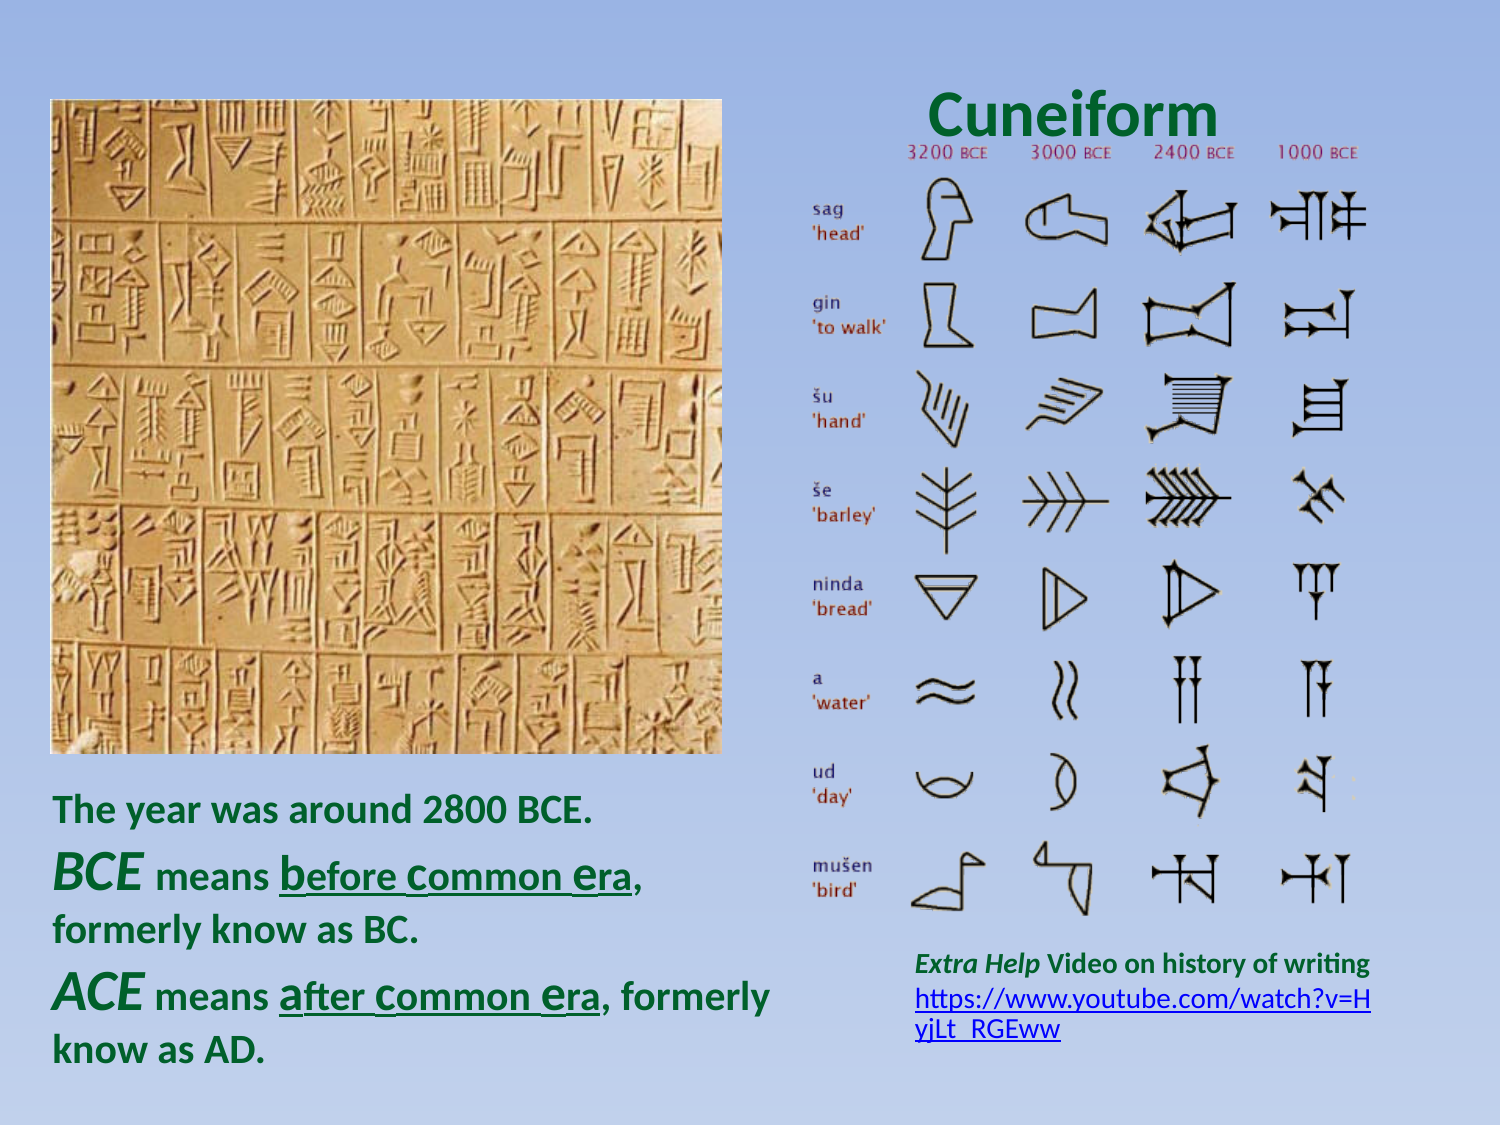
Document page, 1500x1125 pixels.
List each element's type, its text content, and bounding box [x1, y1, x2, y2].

text_box Extra Help Video on history of writing https://www.youtube.com/watch?v=HyjLt_RGEww [900, 937, 1388, 1023]
text_box Cuneiform [914, 62, 1235, 135]
picture [799, 137, 1379, 919]
text_box The year was around 2800 BCE. BCE means before common era, formerly know as BC. ACE means after common era, formerly know as AD. [37, 774, 788, 1080]
picture [49, 99, 723, 754]
